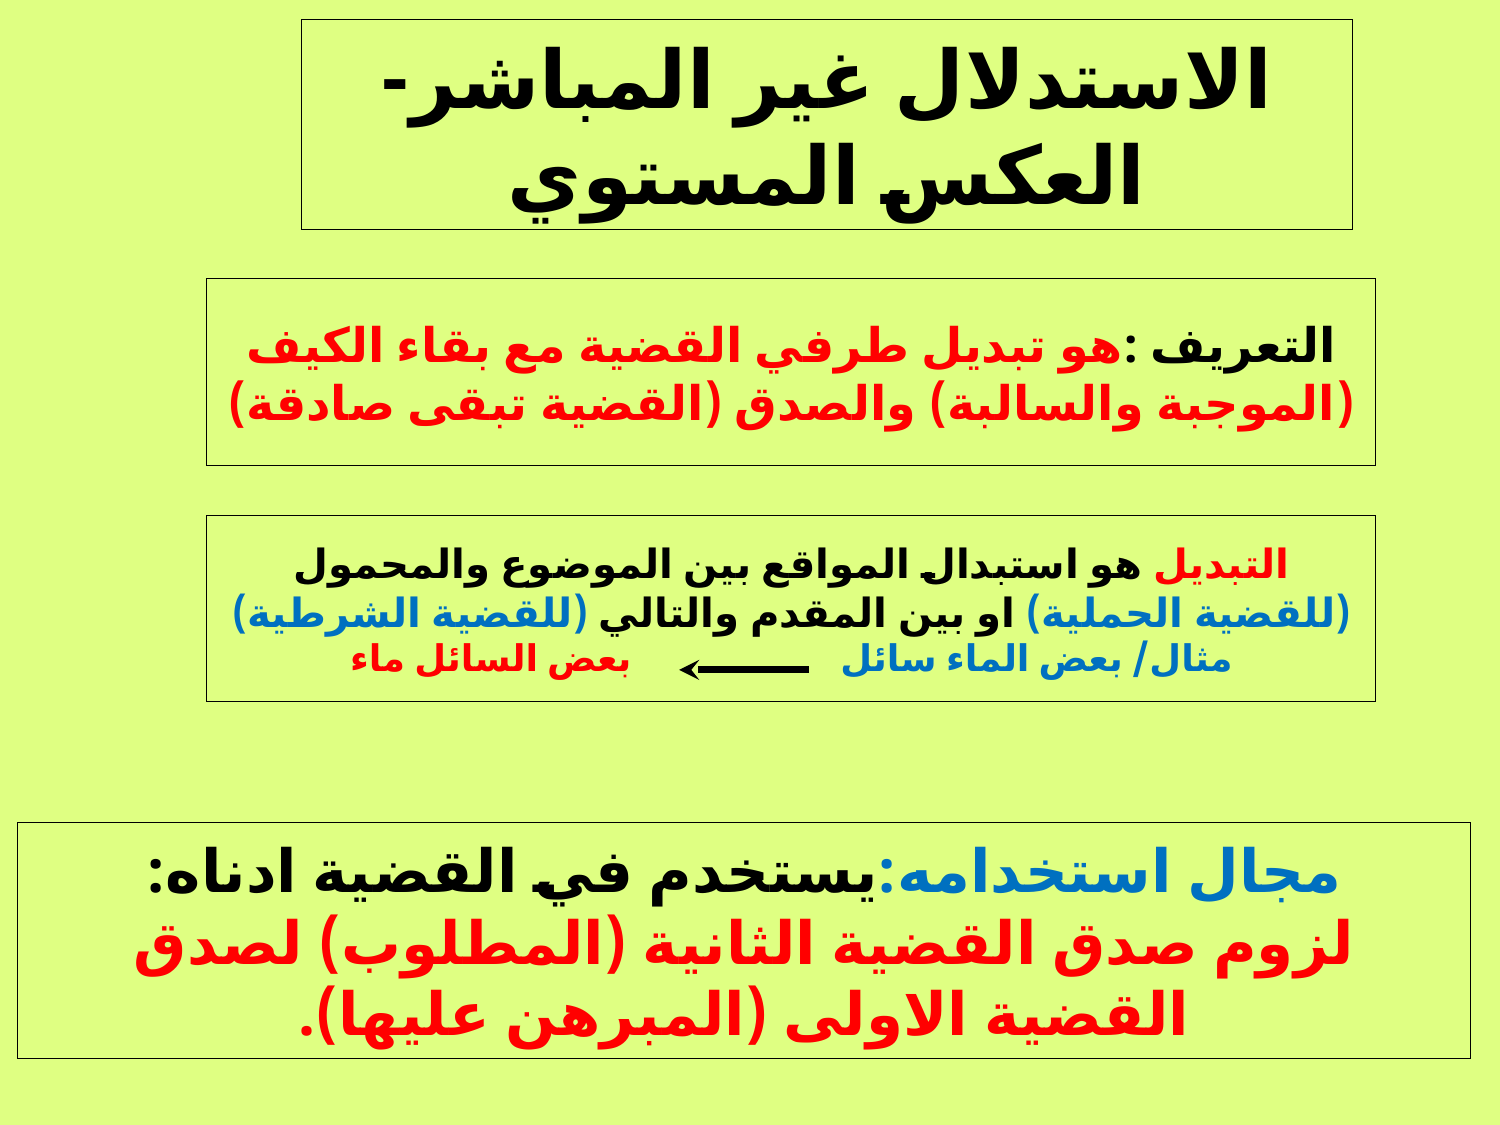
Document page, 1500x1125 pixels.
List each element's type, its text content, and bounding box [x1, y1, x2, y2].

text_box مجال استخدامه:يستخدم في القضية ادناه: لزوم صدق القضية الثانية (المطلوب) لصدق القضية الاولى (المبرهن عليها). [17, 822, 1471, 1059]
text_box التعريف :هو تبديل طرفي القضية مع بقاء الكيف (الموجبة والسالبة) والصدق (القضية تبقى صادقة) [206, 278, 1376, 466]
text_box التبديل هو استبدال المواقع بين الموضوع والمحمول (للقضية الحملية) او بين المقدم والتالي (للقضية الشرطية) مثال/ بعض الماء سائل بعض السائل ماء [206, 515, 1376, 702]
title الاستدلال غير المباشر- العكس المستوي [301, 19, 1353, 230]
